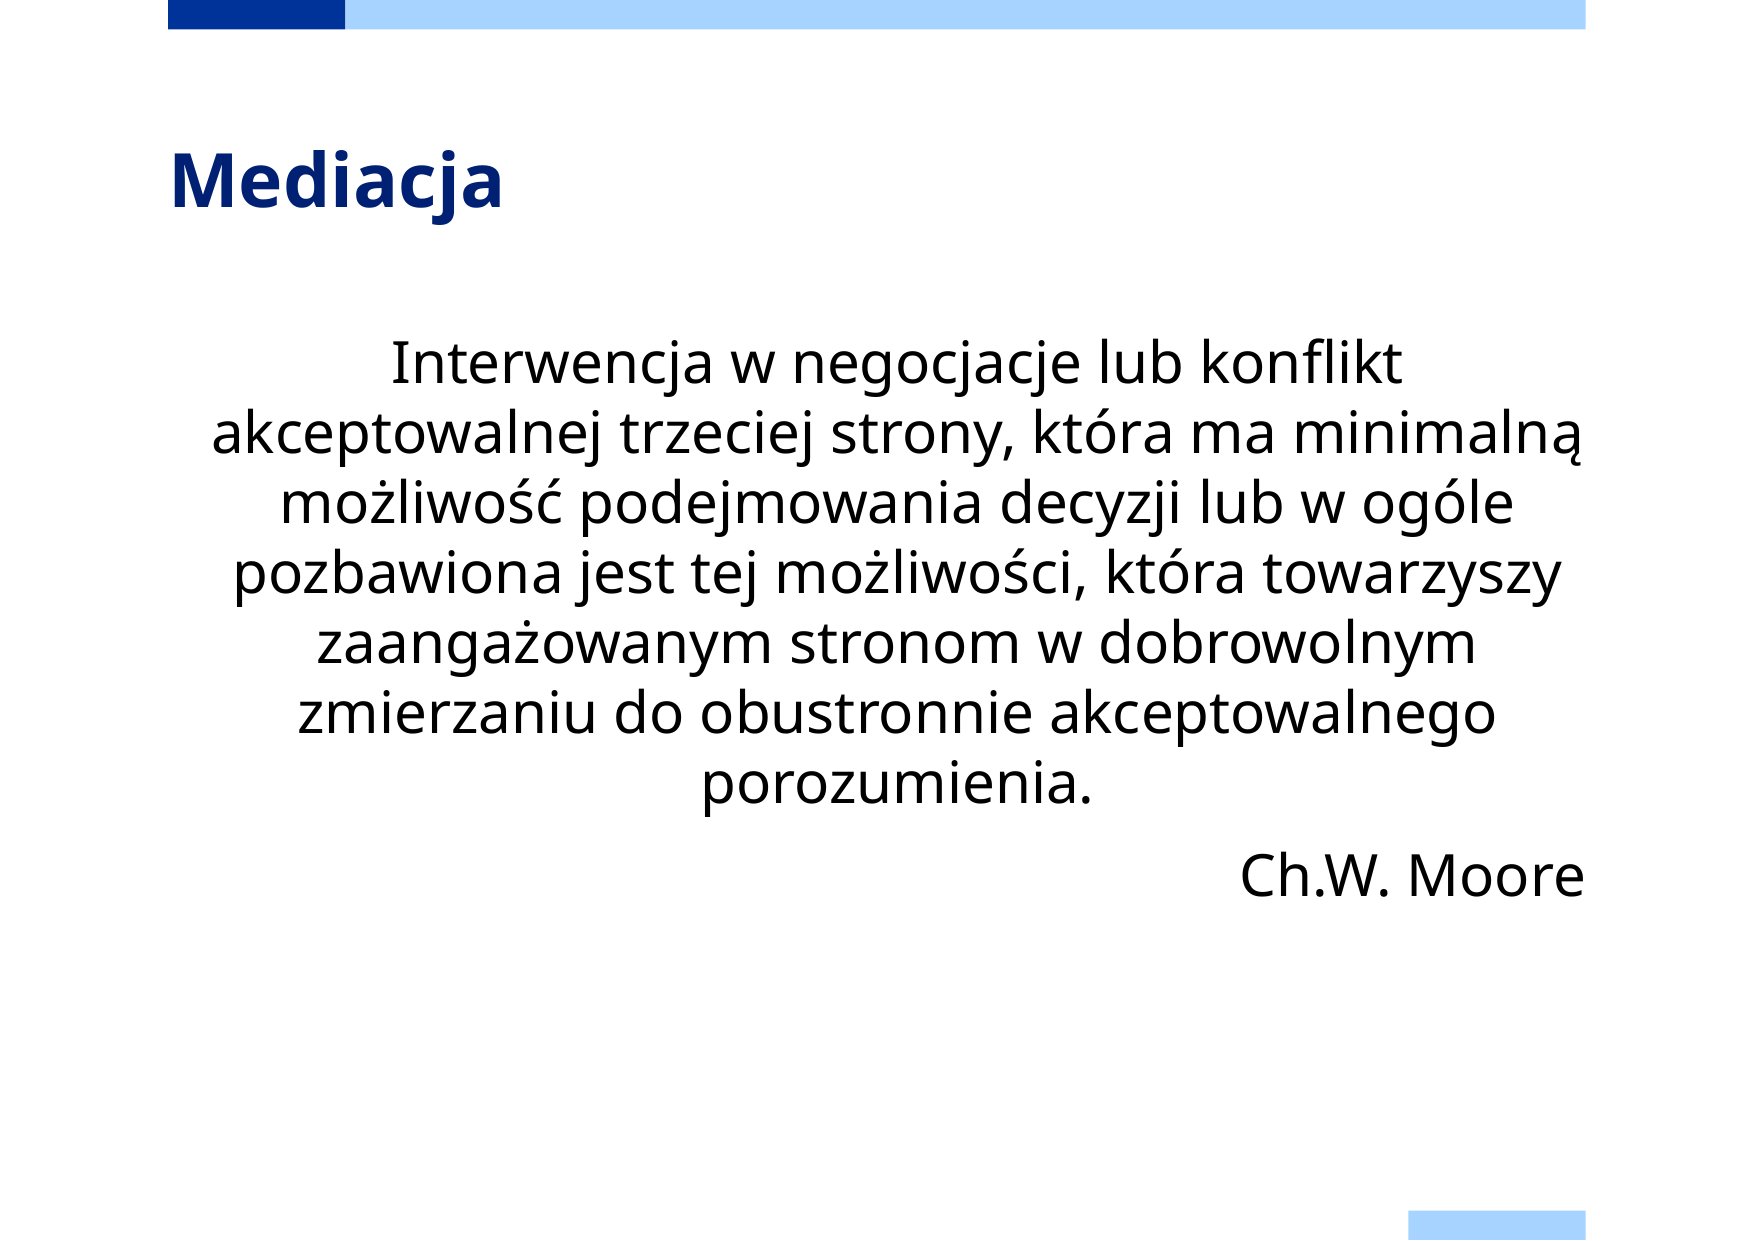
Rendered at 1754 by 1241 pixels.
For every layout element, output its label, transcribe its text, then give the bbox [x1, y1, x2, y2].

list Interwencja w negocjacje lub konflikt akceptowalnej trzeciej strony, która ma minimalną możliwość podejmowania decyzji lub w ogóle pozbawiona jest tej możliwości, która towarzyszy zaangażowanym stronom w dobrowolnym zmierzaniu do obustronnie akceptowalnego porozumienia. Ch.W. Moore [168, 324, 1586, 1093]
title Mediacja [168, 147, 1586, 324]
